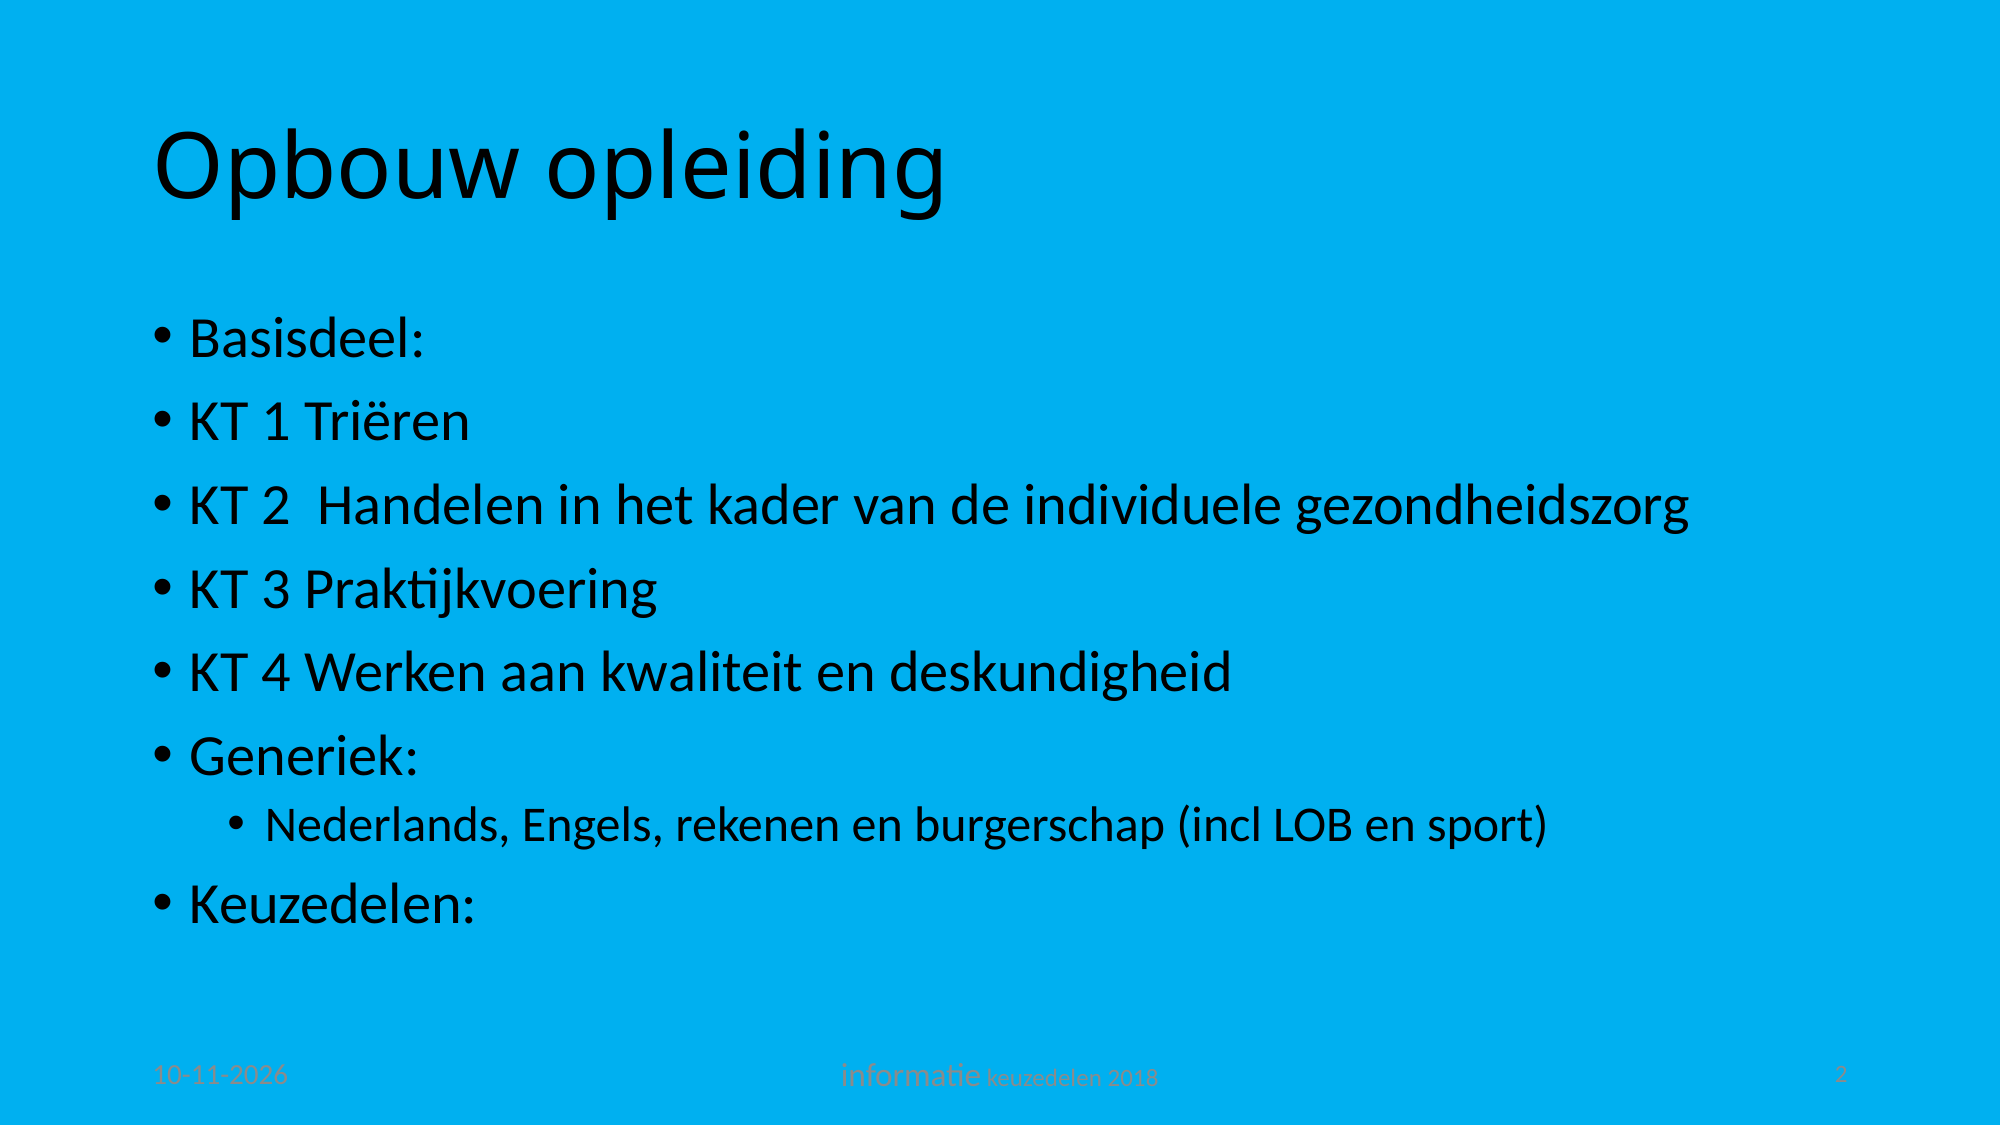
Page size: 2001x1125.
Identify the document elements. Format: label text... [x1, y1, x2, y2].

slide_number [137, 1042, 588, 1103]
list Basisdeel: KT 1 Triëren KT 2 Handelen in het kader van de individuele gezondheidszorg KT 3 Praktijkvoering KT 4 Werken aan kwaliteit en deskundigheid Generiek: Nederlands, Engels, rekenen en burgerschap (incl LOB en sport) Keuzedelen: [137, 299, 1863, 1014]
title Opbouw opleiding [137, 59, 1863, 278]
footer informatie keuzedelen 2018 [662, 1042, 1338, 1103]
slide_number 2 [1412, 1042, 1863, 1103]
